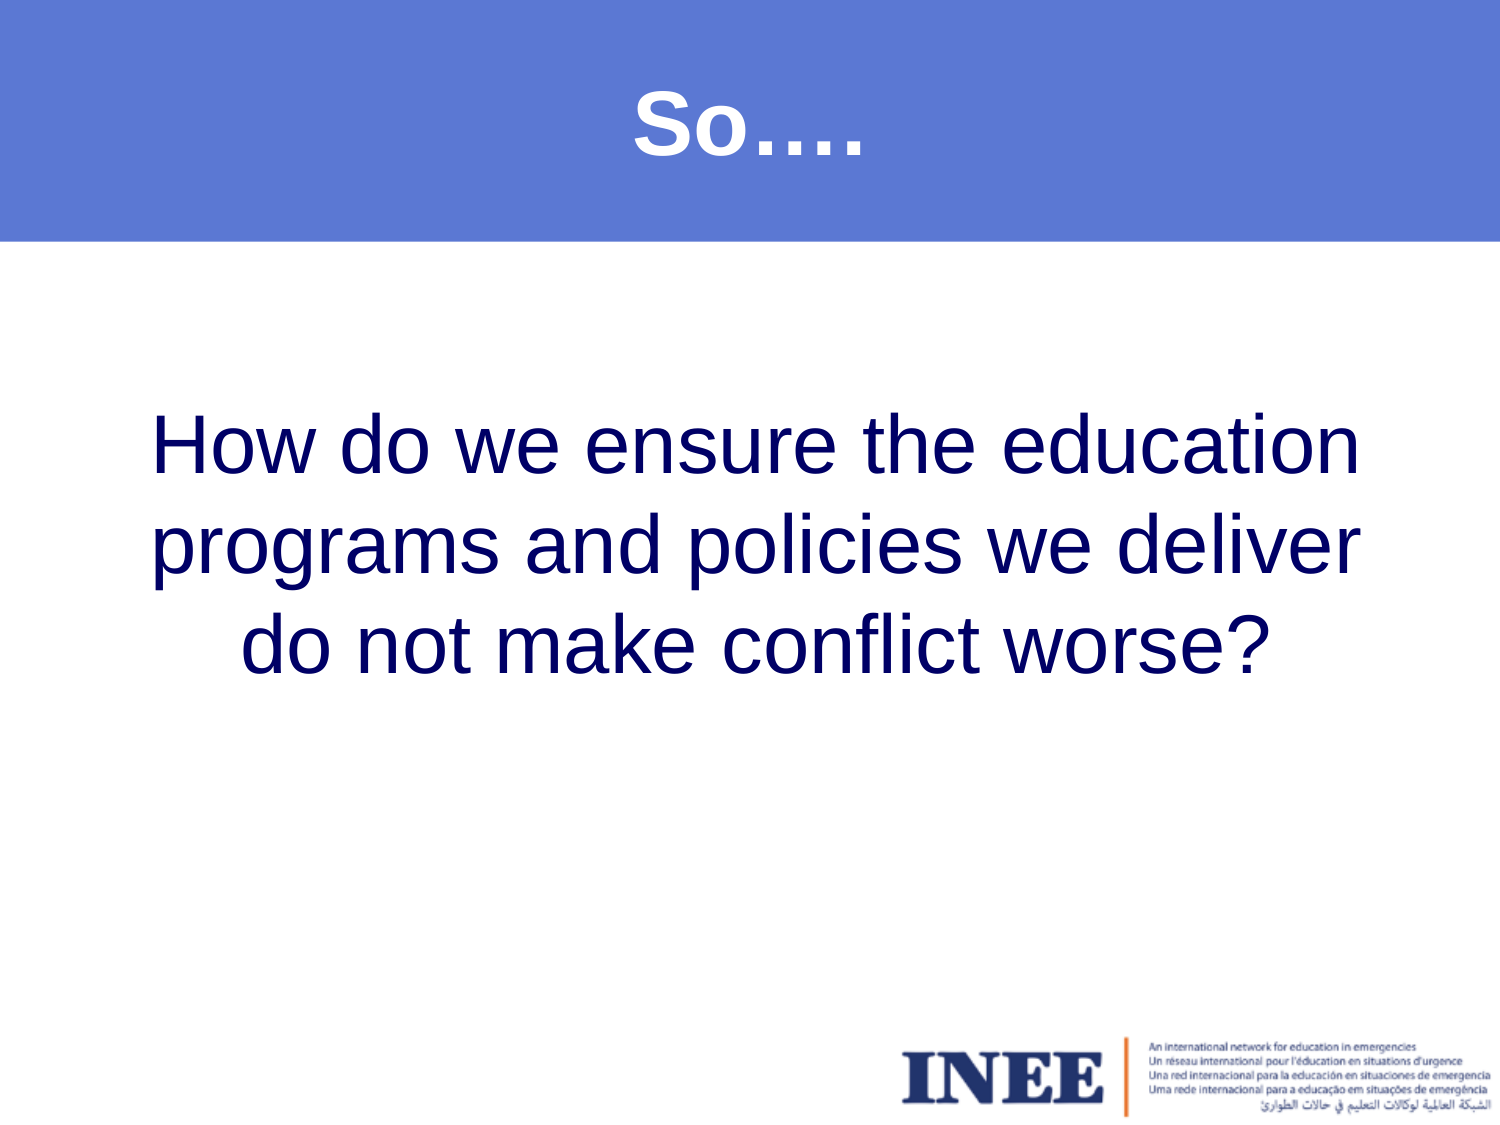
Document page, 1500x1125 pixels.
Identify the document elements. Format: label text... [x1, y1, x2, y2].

title So…. [75, 24, 1425, 213]
picture [893, 1026, 1500, 1125]
list How do we ensure the education programs and policies we deliver do not make conflict worse? [81, 382, 1432, 832]
